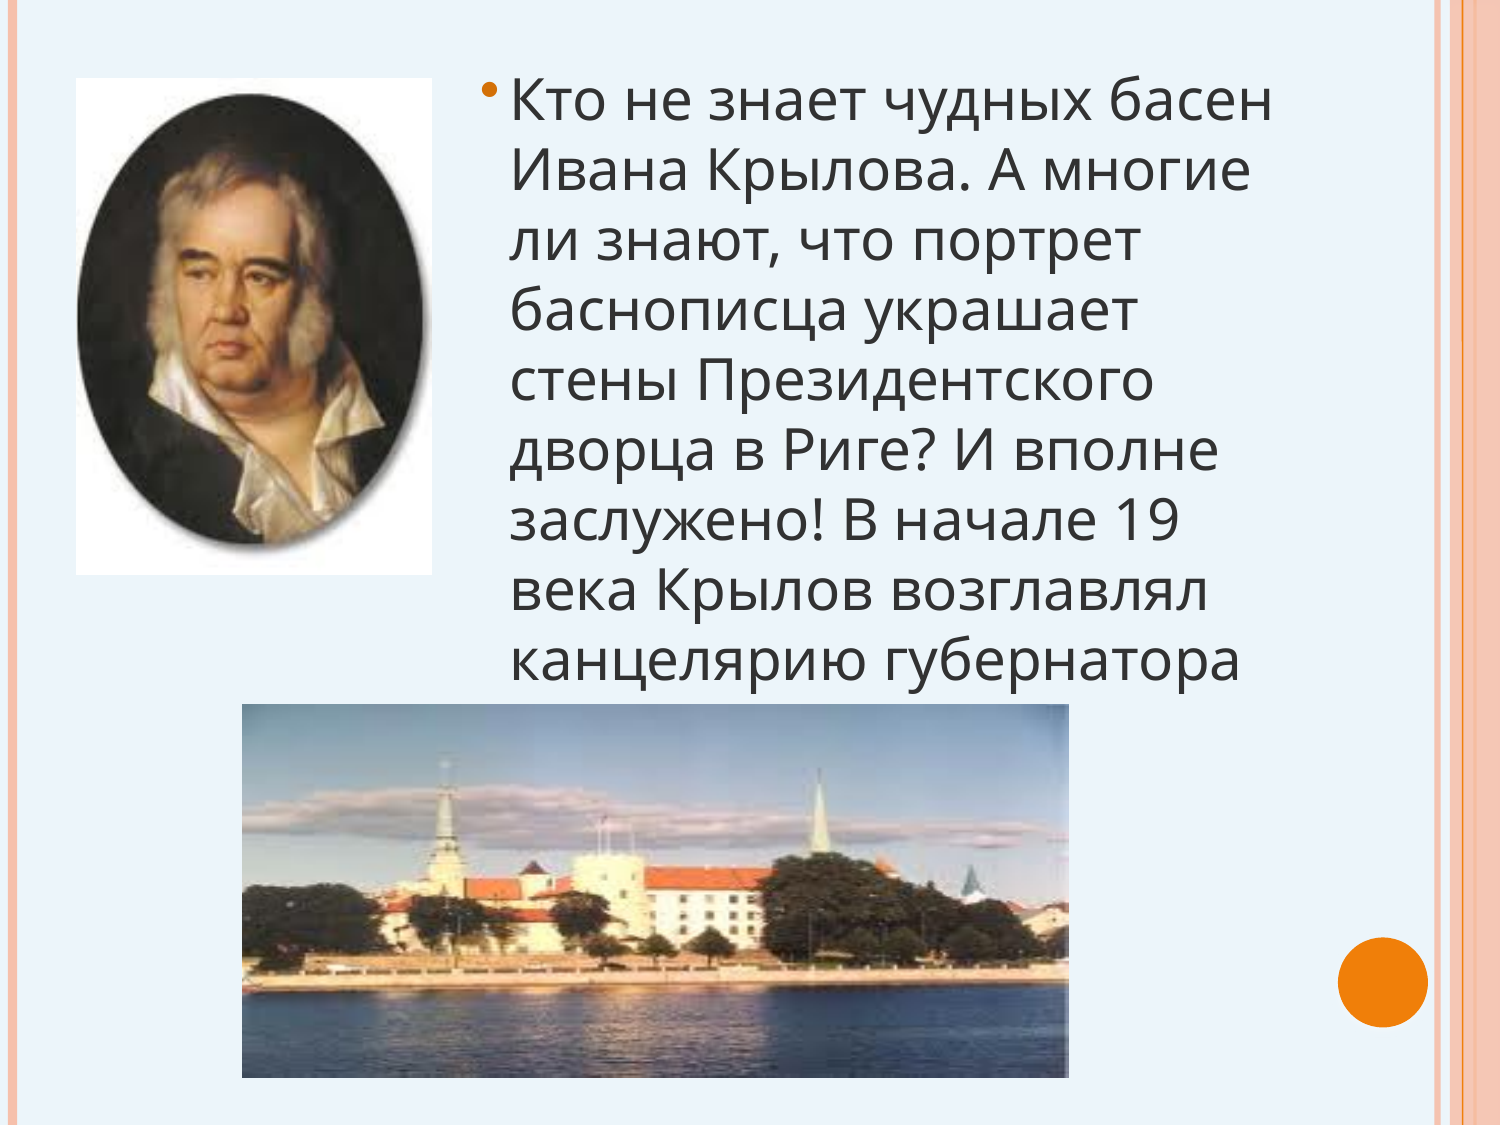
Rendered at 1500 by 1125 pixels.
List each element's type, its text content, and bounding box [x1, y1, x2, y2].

list Кто не знает чудных басен Ивана Крылова. А многие ли знают, что портрет баснописца украшает стены Президентского дворца в Риге? И вполне заслужено! В начале 19 века Крылов возглавлял канцелярию губернатора города. [75, 54, 1300, 1062]
picture [76, 77, 432, 575]
picture [241, 703, 1070, 1078]
